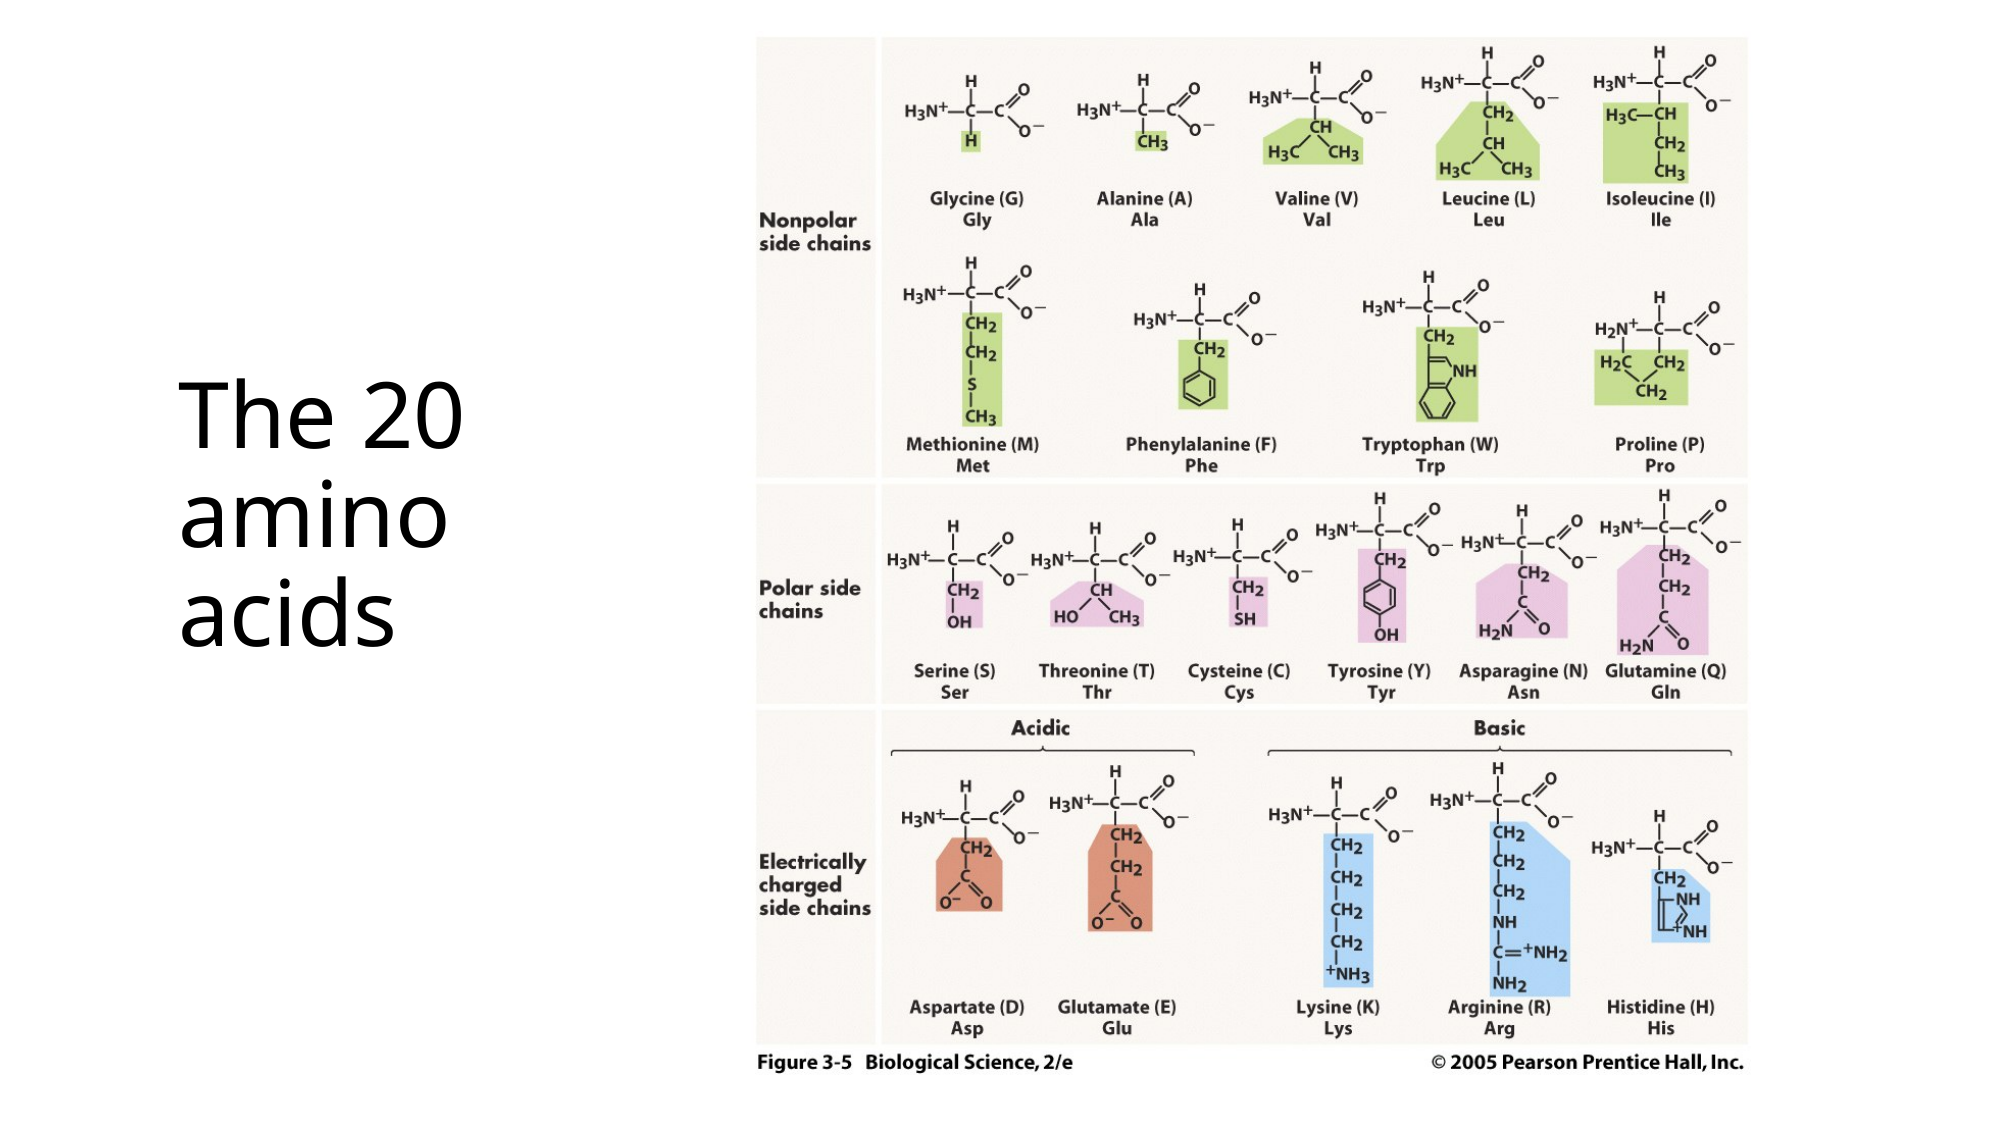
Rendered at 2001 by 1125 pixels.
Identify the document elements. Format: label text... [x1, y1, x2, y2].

title The 20 amino acids [163, 409, 673, 627]
picture [747, 31, 1754, 1075]
